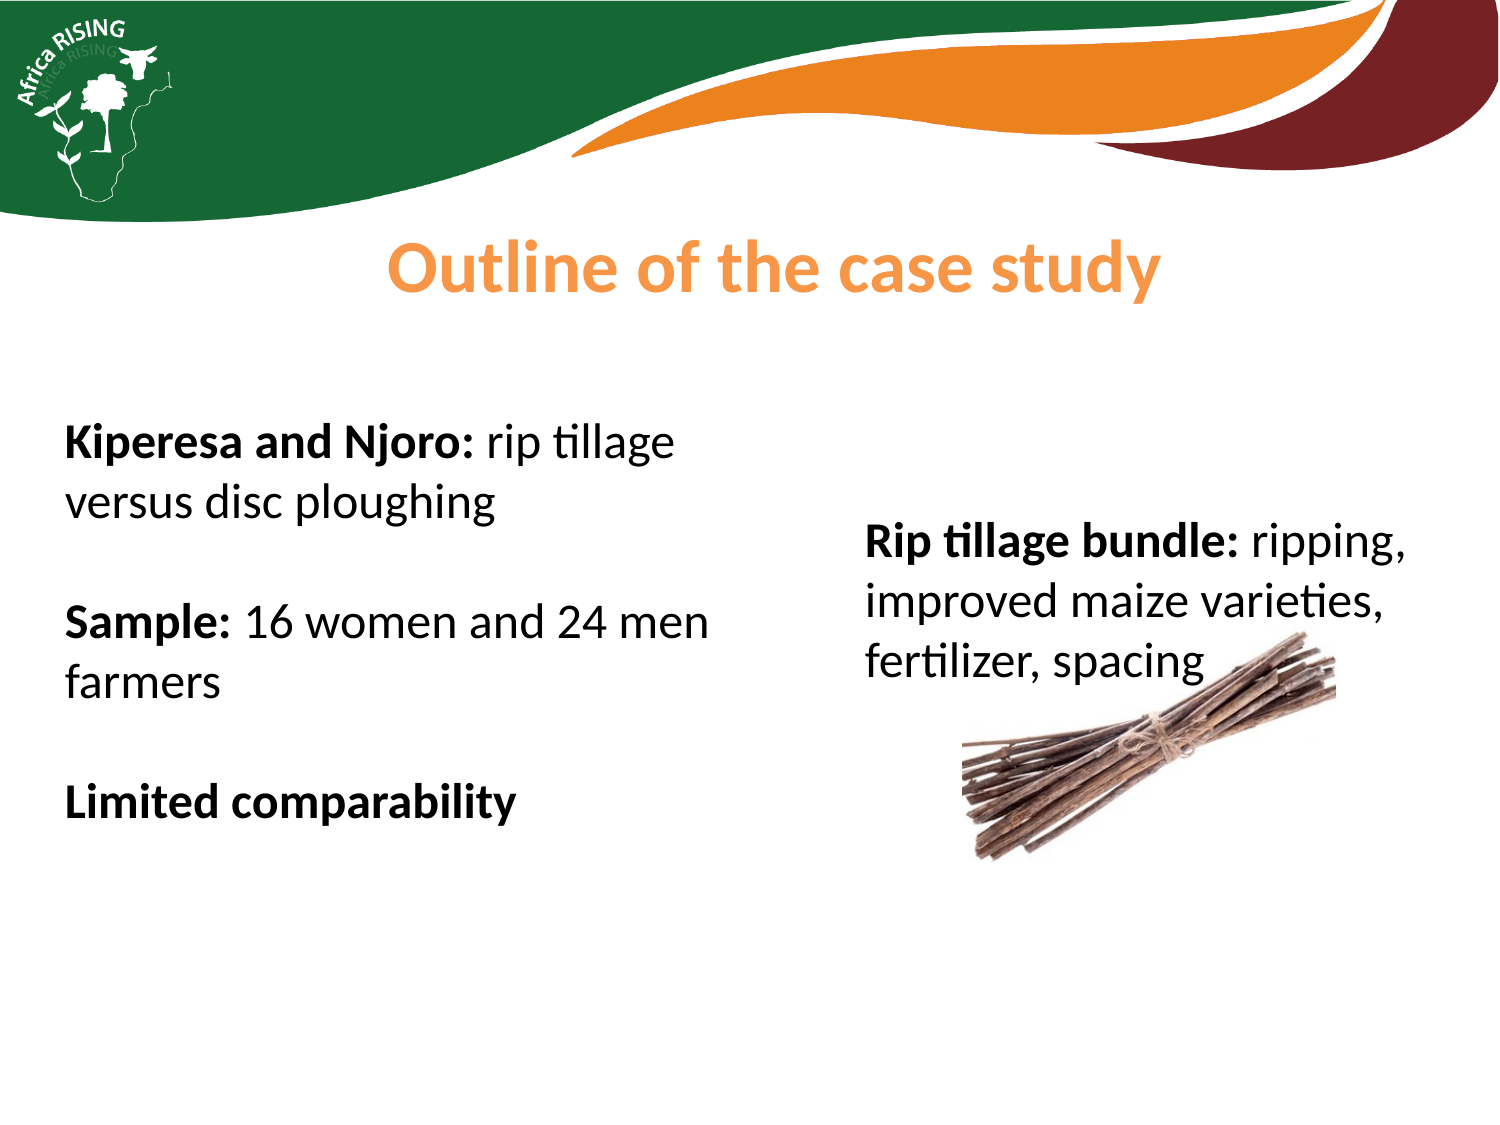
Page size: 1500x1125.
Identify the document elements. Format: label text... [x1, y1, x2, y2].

picture [0, 0, 1499, 222]
title Outline of the case study [50, 187, 1500, 338]
text_box Kiperesa and Njoro: rip tillage versus disc ploughing Sample: 16 women and 24 men farmers Limited comparability [50, 401, 730, 837]
text_box Rip tillage bundle: ripping, improved maize varieties, fertilizer, spacing [850, 499, 1496, 740]
picture [962, 622, 1336, 863]
